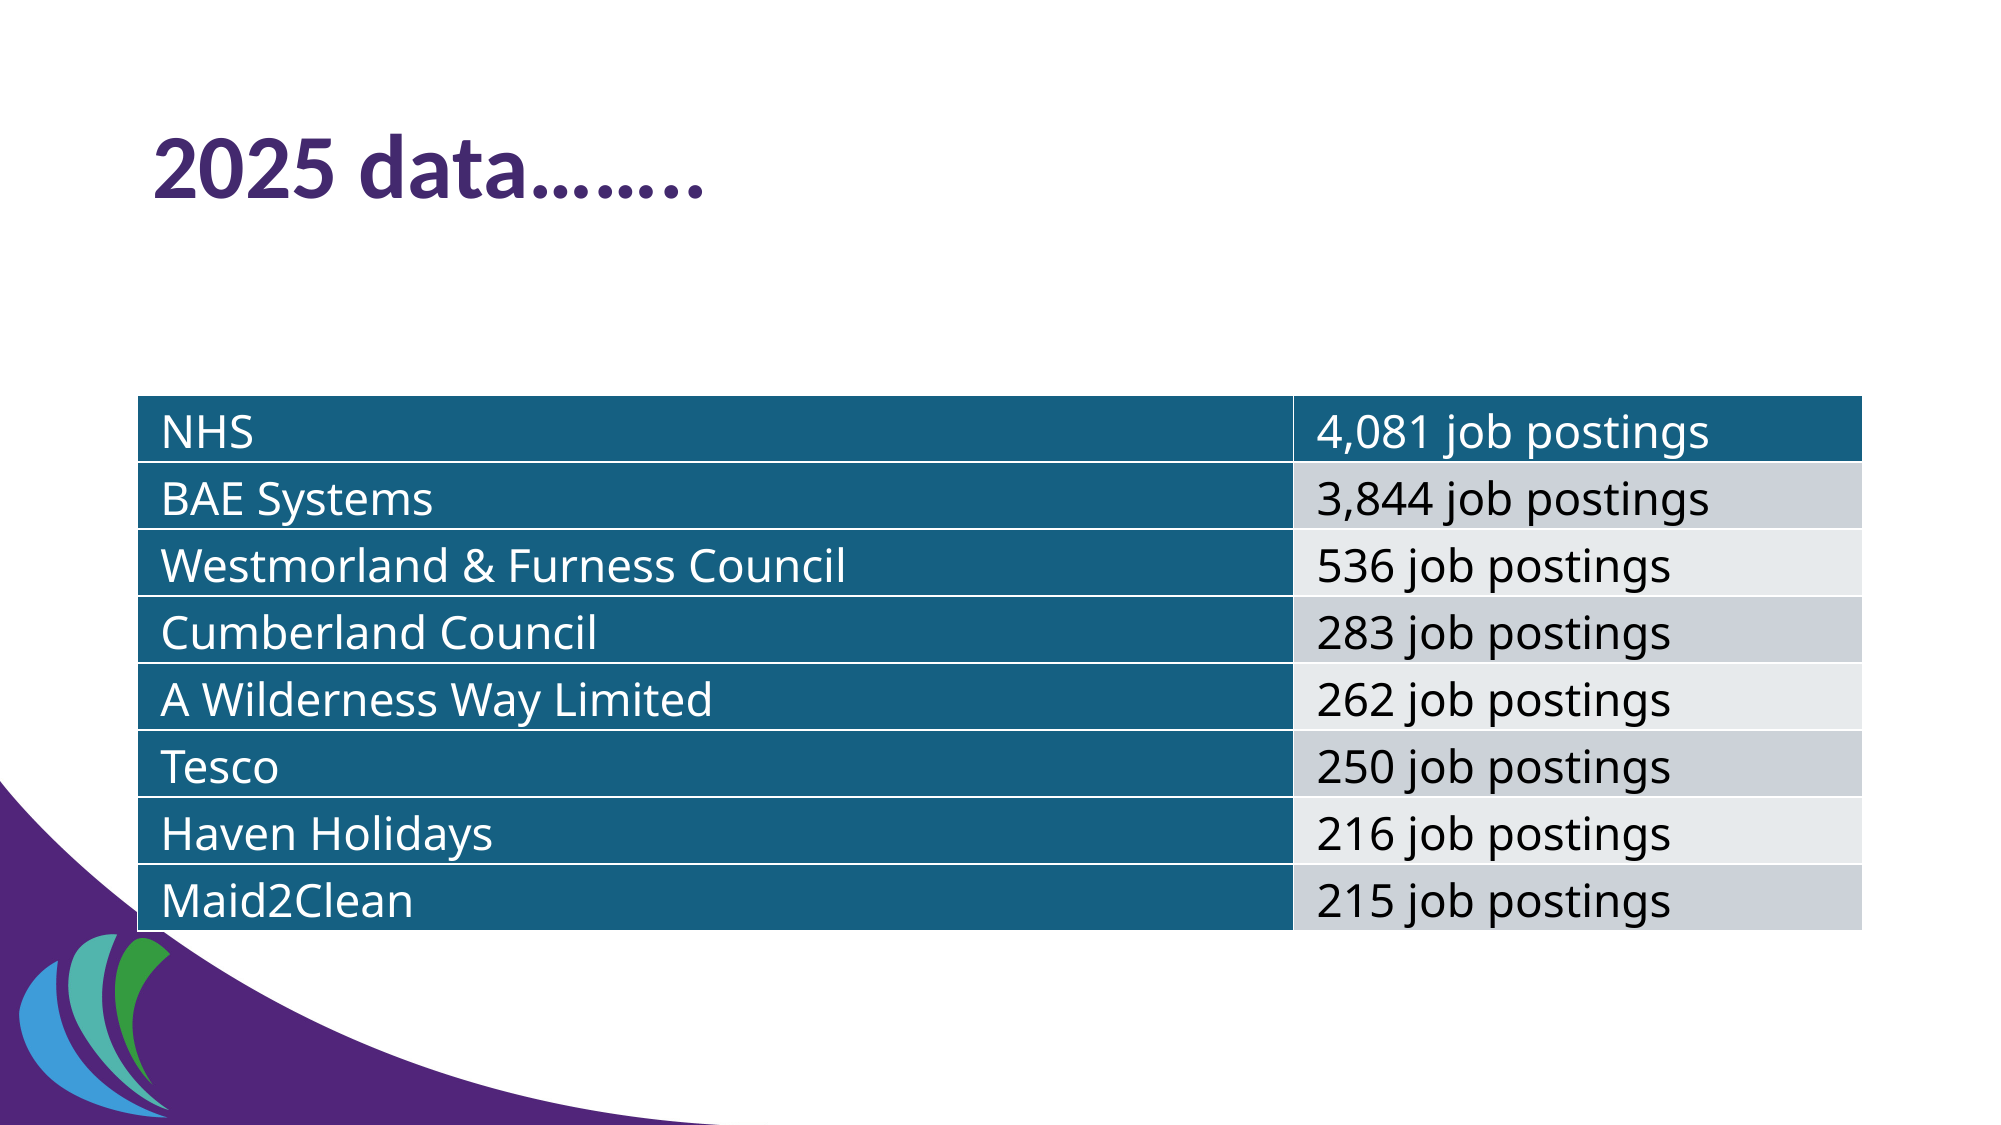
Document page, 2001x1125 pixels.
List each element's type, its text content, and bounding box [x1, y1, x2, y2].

table_cell 3,844 job postings [1294, 463, 1862, 528]
table_cell 216 job postings [1294, 798, 1862, 863]
table_cell Maid2Clean [138, 865, 1293, 930]
table_cell A Wilderness Way Limited [138, 664, 1293, 729]
table_cell 215 job postings [1294, 865, 1862, 930]
table_cell 536 job postings [1294, 530, 1862, 595]
picture [0, 1, 2000, 1125]
table_cell Westmorland & Furness Council [138, 530, 1293, 595]
table_cell 250 job postings [1294, 731, 1862, 796]
table_header NHS [138, 396, 1293, 461]
title 2025 data…….. [137, 59, 1863, 278]
table_cell BAE Systems [138, 463, 1293, 528]
table_cell Haven Holidays [138, 798, 1293, 863]
table_cell 283 job postings [1294, 597, 1862, 662]
table_cell Tesco [138, 731, 1293, 796]
table_header 4,081 job postings [1294, 396, 1862, 461]
table_cell Cumberland Council [138, 597, 1293, 662]
table_cell 262 job postings [1294, 664, 1862, 729]
